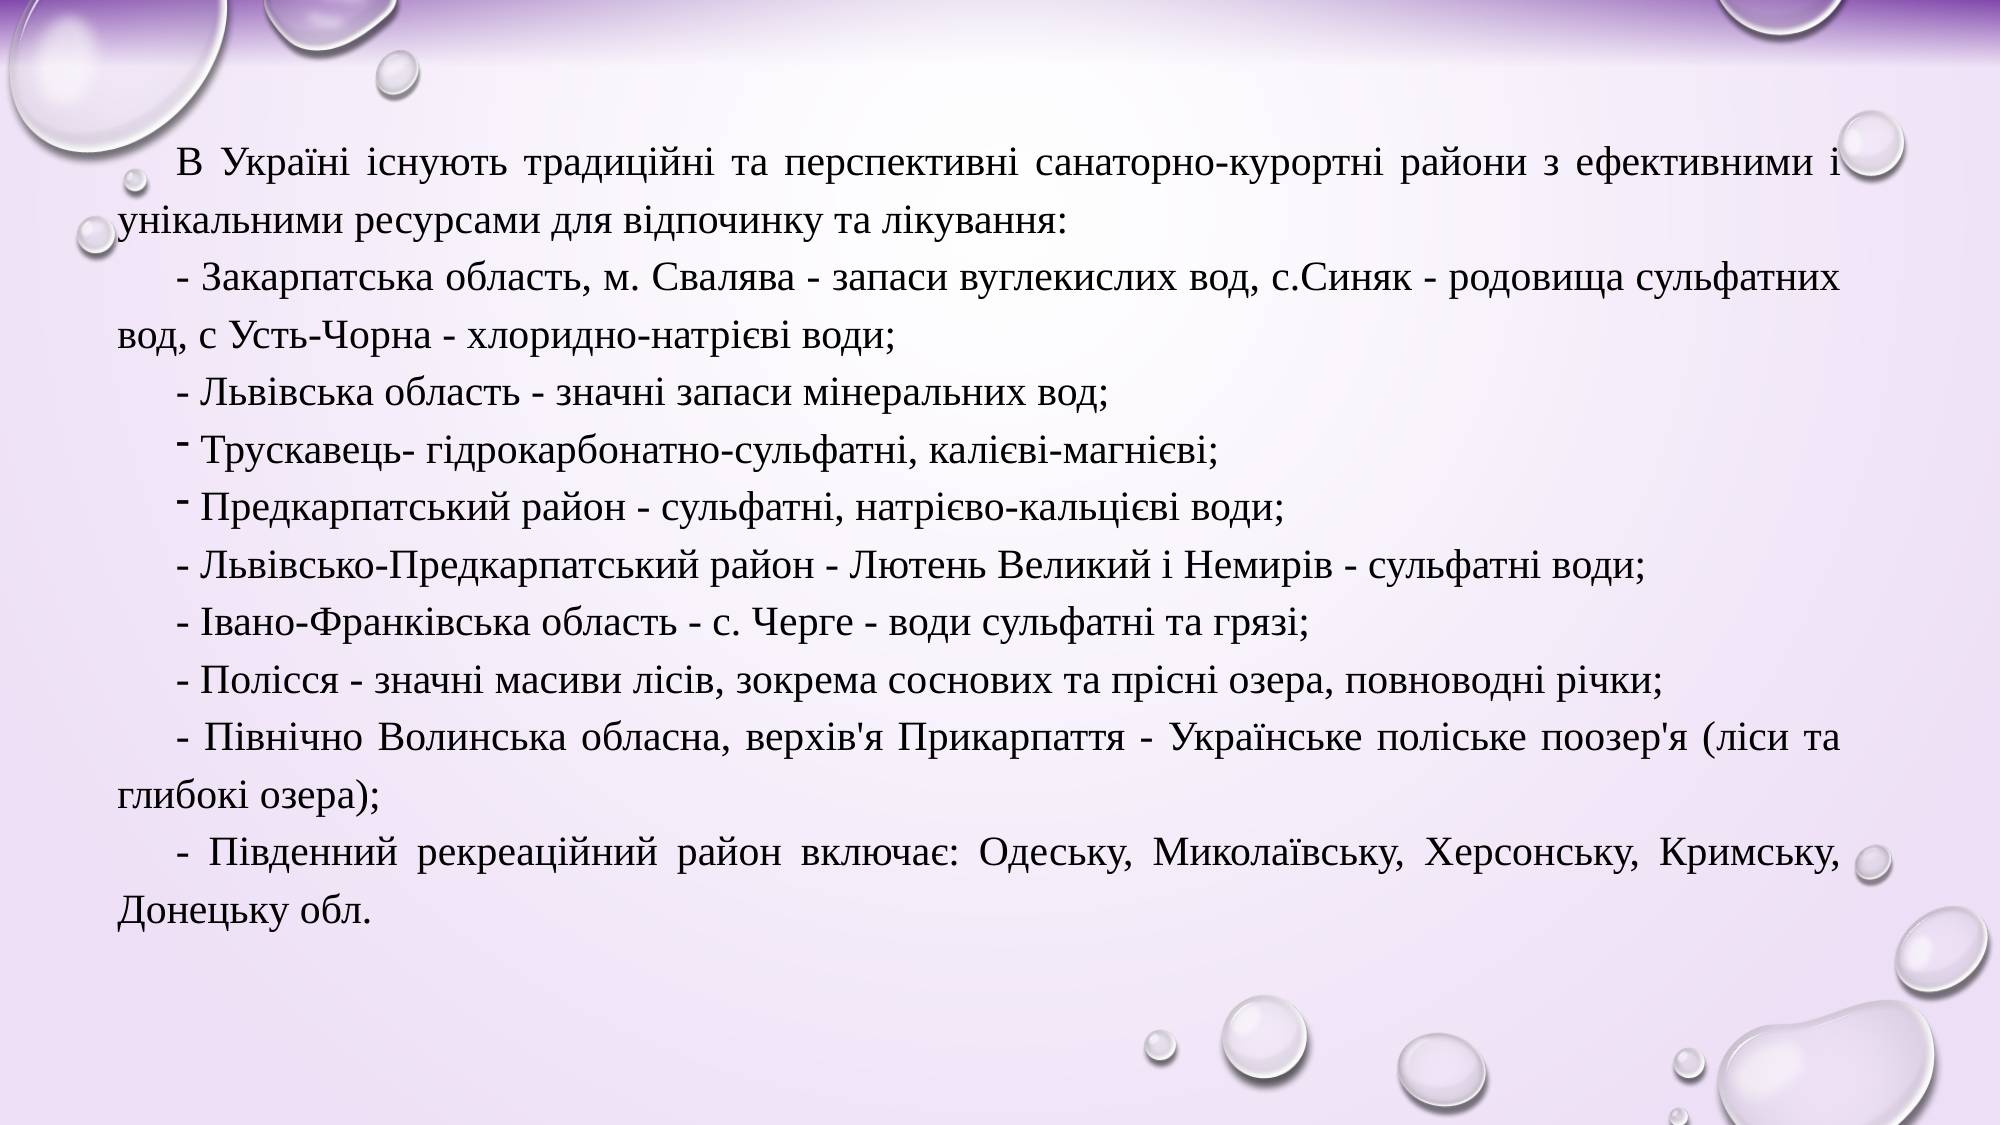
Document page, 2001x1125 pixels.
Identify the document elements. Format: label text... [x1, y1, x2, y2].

text_box В Україні існують традиційні та перспективні санаторно-курортні райони з ефективними і унікальними ресурсами для відпочинку та лікування: - Закарпатська область, м. Свалява - запаси вуглекислих вод, с.Синяк - родовища сульфатних вод, с Усть-Чорна - хлоридно-натрієві води; - Львівська область - значні запаси мінеральних вод; Трускавець- гідрокарбонатно-сульфатні, калієві-магнієві; Предкарпатський район - сульфатні, натрієво-кальцієві води; - Львівсько-Предкарпатський район - Лютень Великий і Немирів - сульфатні води; - Івано-Франківська область - с. Черге - води сульфатні та грязі; - Полісся - значні масиви лісів, зокрема соснових та прісні озера, повноводні річки; - Північно Волинська обласна, верхів'я Прикарпаття - Українське поліське поозер'я (ліси та глибокі озера); - Південний рекреаційний район включає: Одеську, Миколаївську, Херсонську, Кримську, Донецьку обл. [102, 119, 1857, 940]
picture [0, 0, 2000, 1125]
